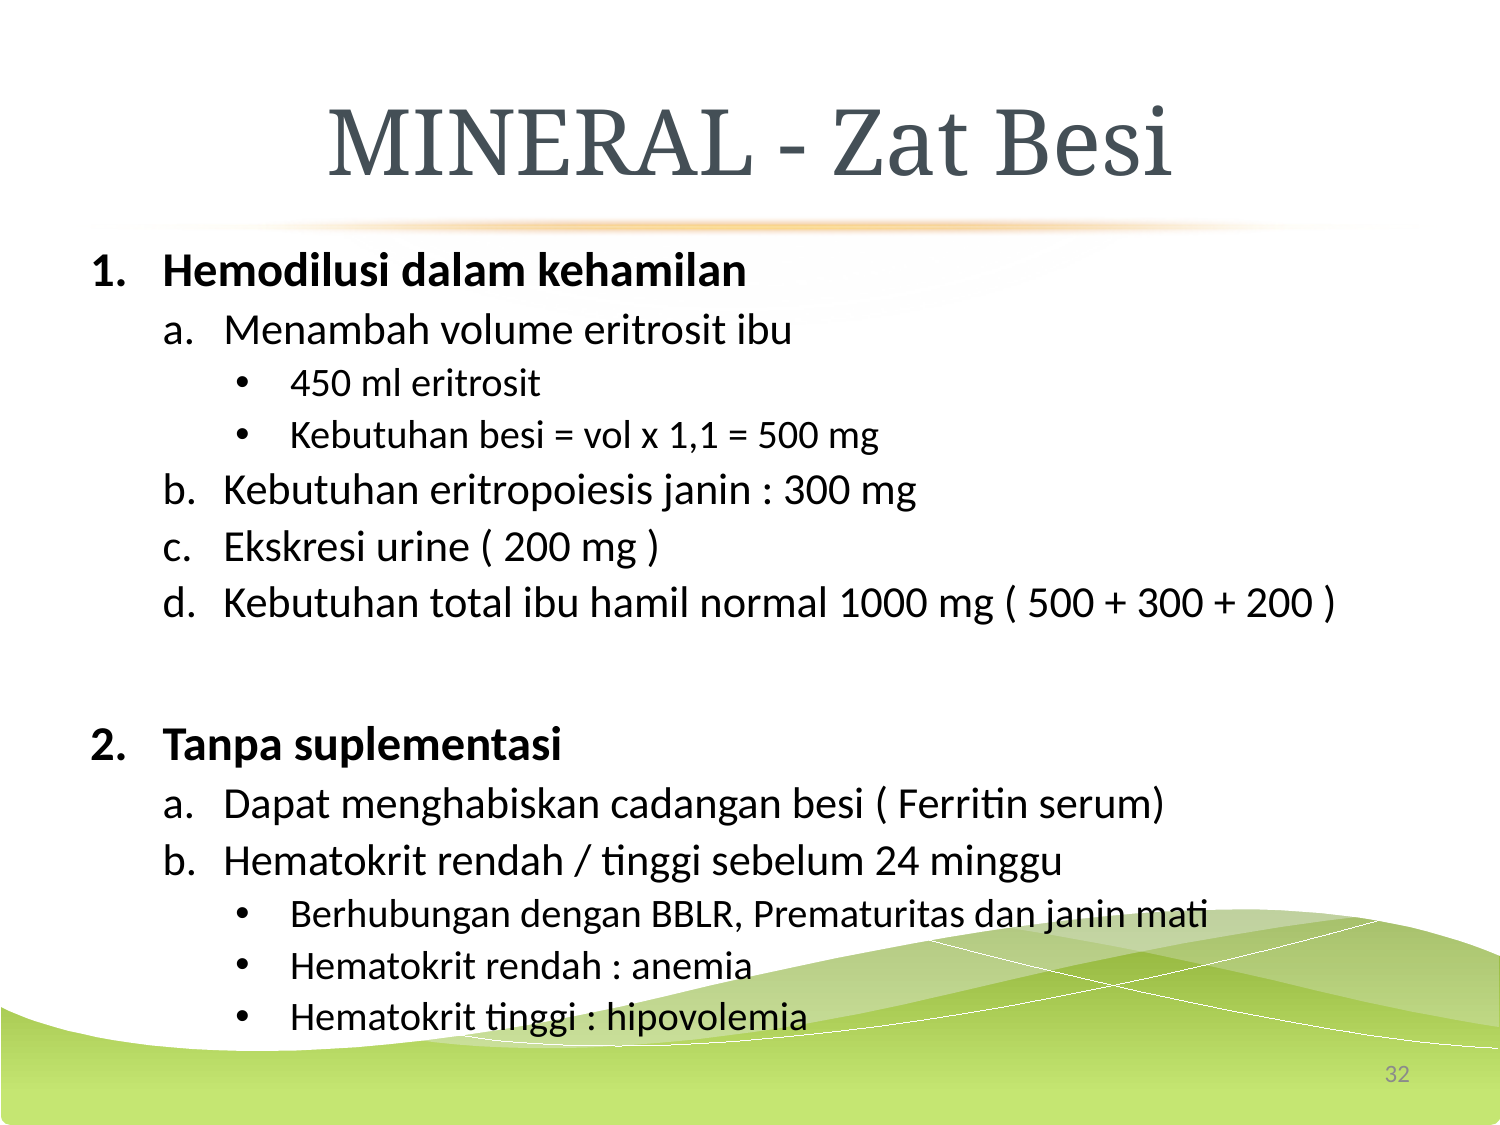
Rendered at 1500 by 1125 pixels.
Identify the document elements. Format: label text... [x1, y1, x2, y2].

title MINERAL - Zat Besi [75, 45, 1425, 233]
picture [0, 1007, 6, 1125]
slide_number 32 [1074, 1042, 1425, 1103]
picture [0, 87, 1500, 829]
list Hemodilusi dalam kehamilan Menambah volume eritrosit ibu 450 ml eritrosit Kebutuhan besi = vol x 1,1 = 500 mg Kebutuhan eritropoiesis janin : 300 mg Ekskresi urine ( 200 mg ) Kebutuhan total ibu hamil normal 1000 mg ( 500 + 300 + 200 ) Tanpa suplementasi Dapat menghabiskan cadangan besi ( Ferritin serum) Hematokrit rendah / tinggi sebelum 24 minggu Berhubungan dengan BBLR, Prematuritas dan janin mati Hematokrit rendah : anemia Hematokrit tinggi : hipovolemia [75, 237, 1425, 1050]
